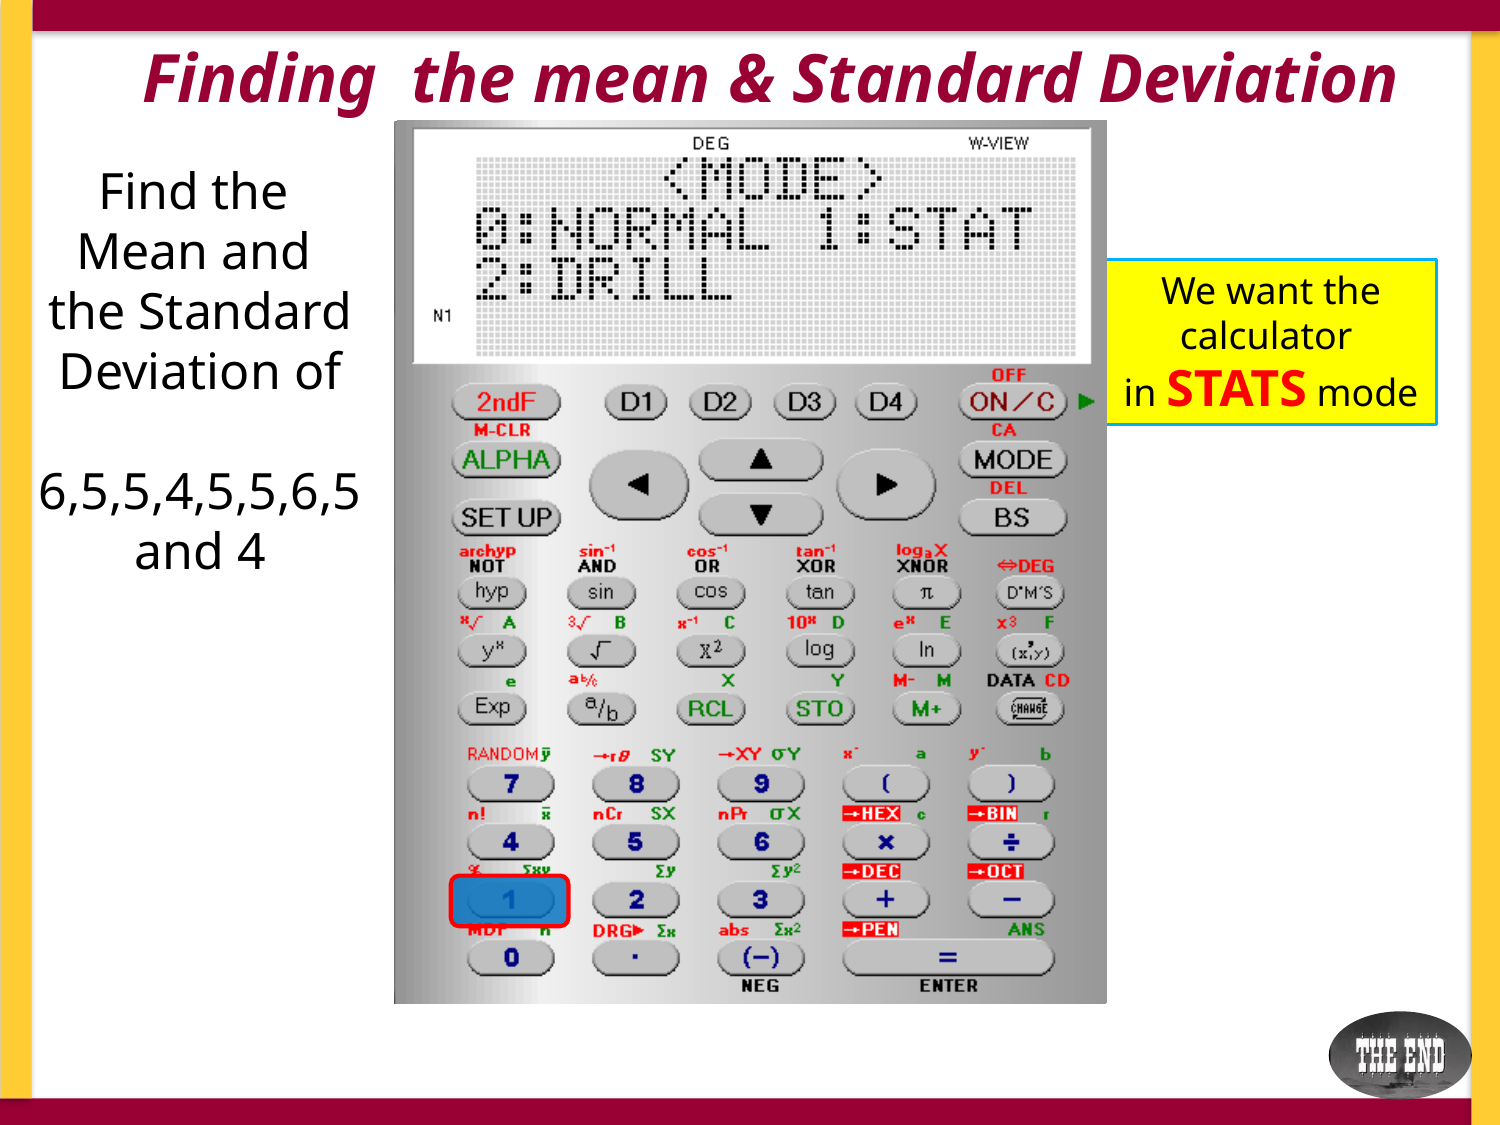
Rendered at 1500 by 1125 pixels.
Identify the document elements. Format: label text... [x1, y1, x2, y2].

text_box We want the calculator in STATS mode [1111, 259, 1437, 425]
picture [1328, 1011, 1472, 1100]
picture [394, 120, 1107, 1005]
